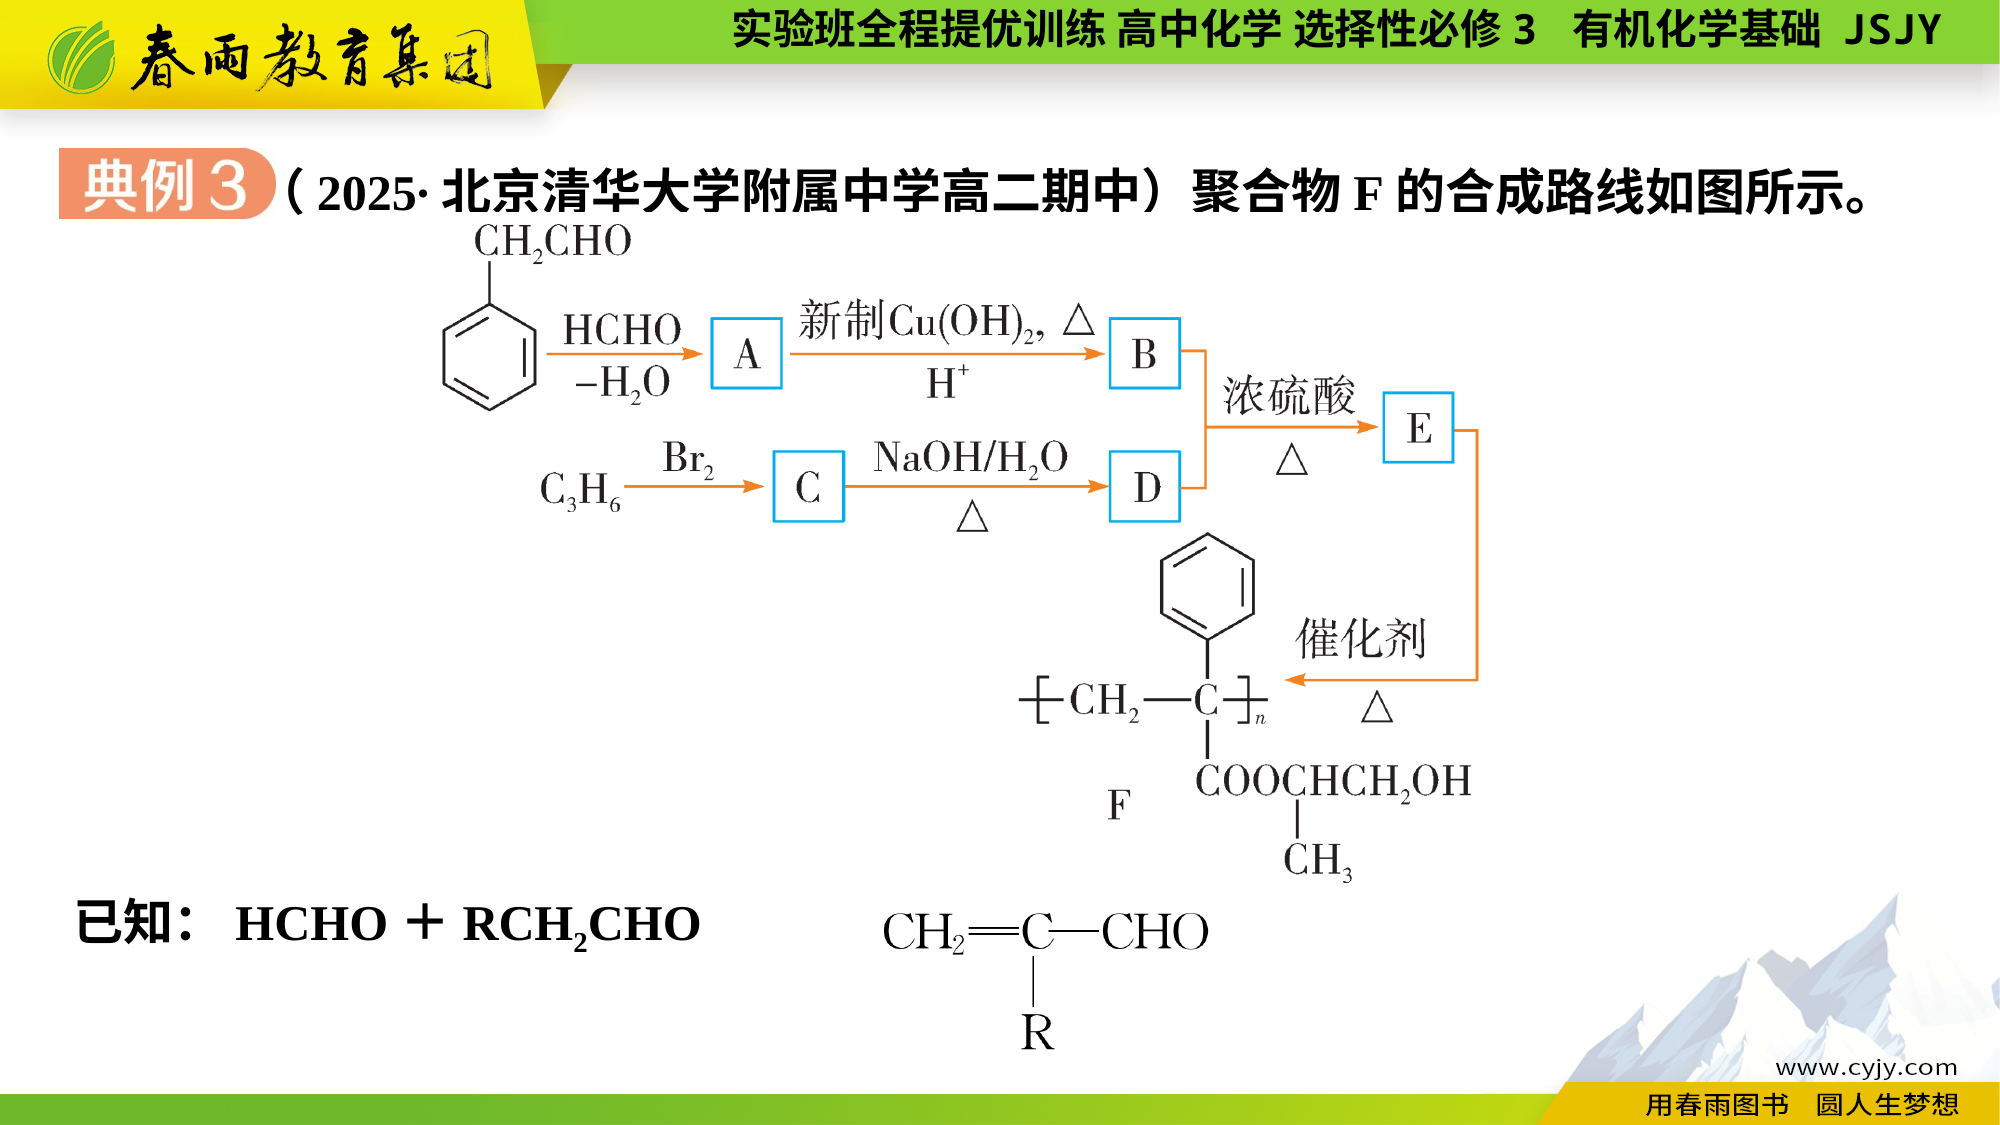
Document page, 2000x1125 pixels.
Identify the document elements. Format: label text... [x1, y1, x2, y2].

list （2025∙北京清华大学附属中学高二期中）聚合物F的合成路线如图所示。 [59, 122, 1944, 217]
picture [0, 0, 2000, 1125]
